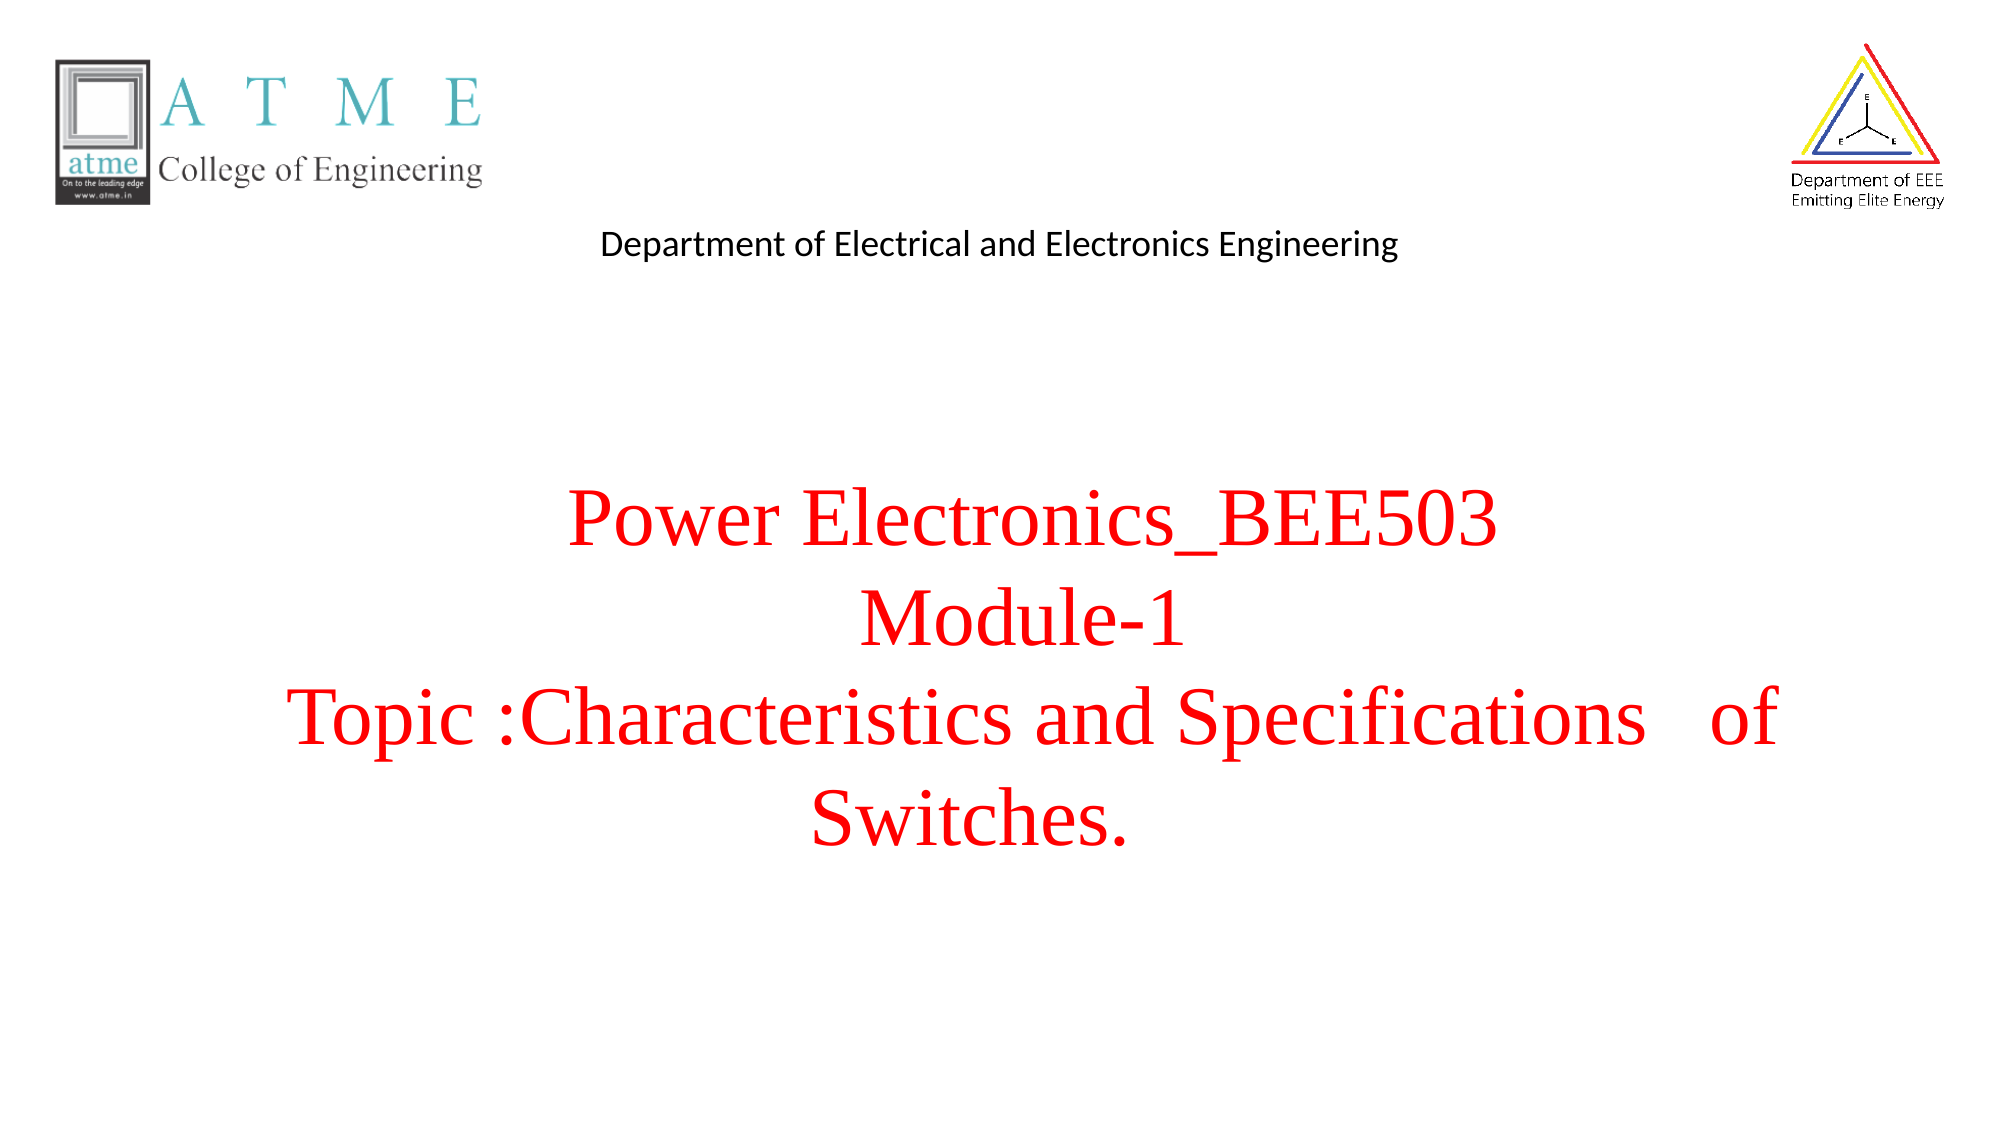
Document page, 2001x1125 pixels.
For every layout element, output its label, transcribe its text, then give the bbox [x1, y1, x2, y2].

picture [49, 51, 488, 212]
picture [1783, 37, 1948, 212]
text_box Power Electronics_BEE503 Module-1 Topic :Characteristics and Specifications of Switches. [188, 454, 1881, 969]
